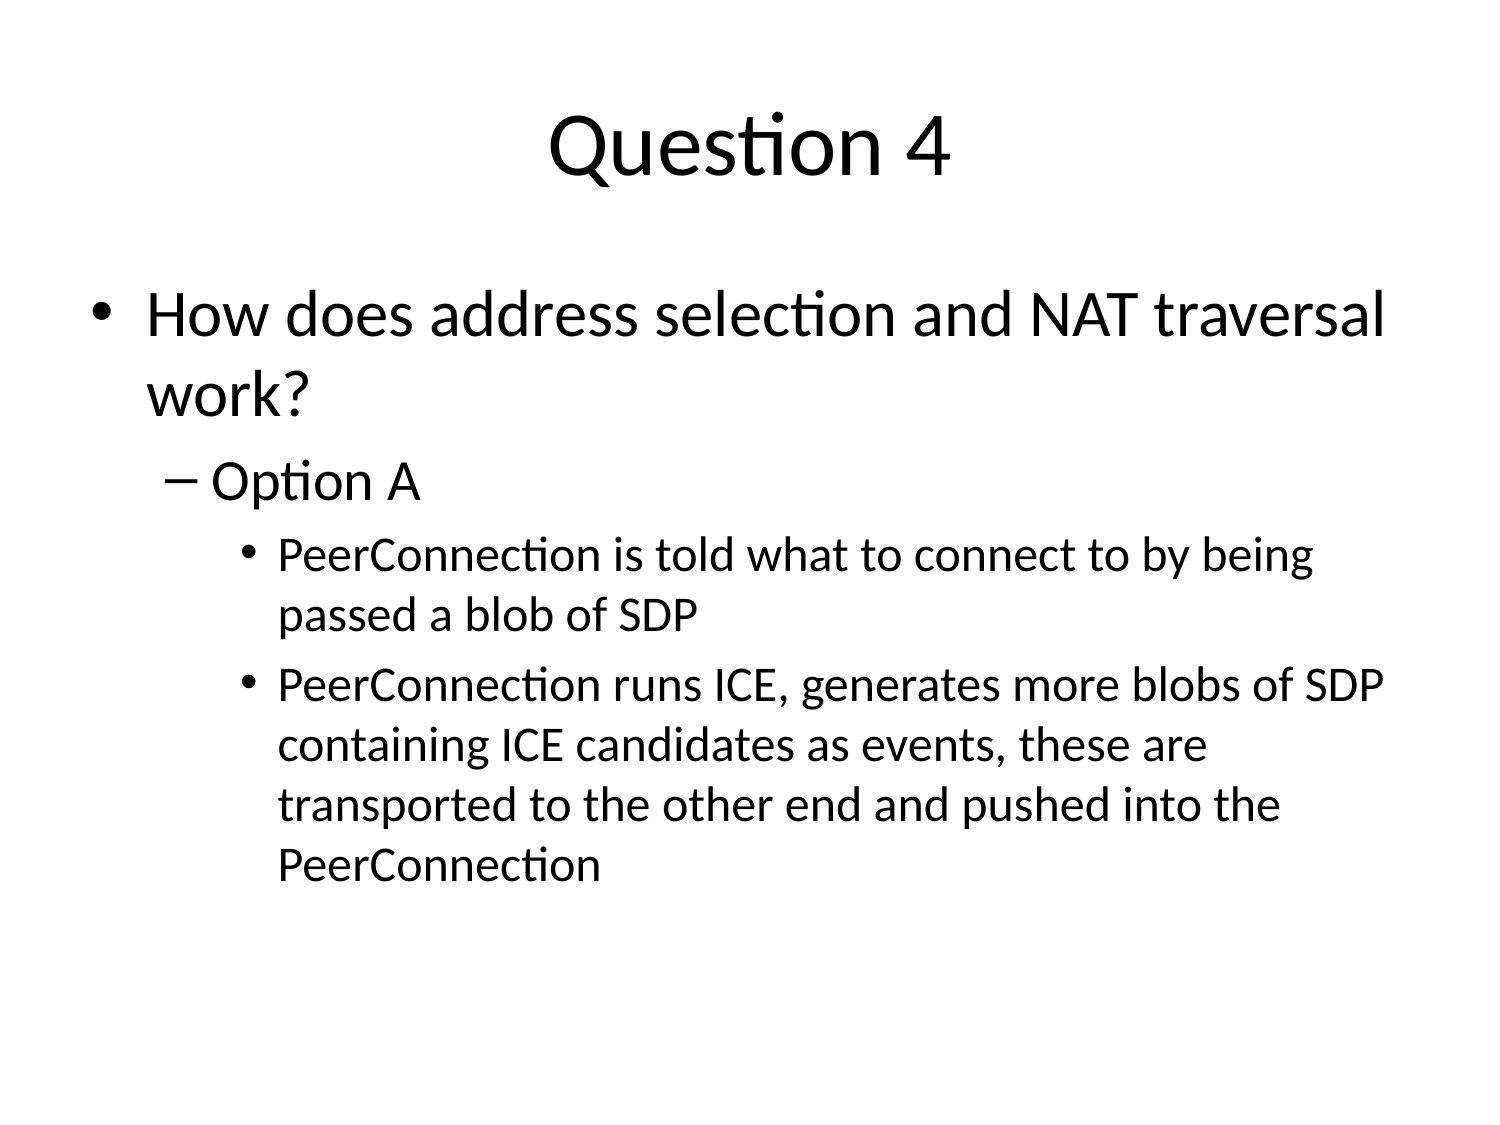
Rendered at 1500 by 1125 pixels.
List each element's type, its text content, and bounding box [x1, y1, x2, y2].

list How does address selection and NAT traversal work? Option A PeerConnection is told what to connect to by being passed a blob of SDP PeerConnection runs ICE, generates more blobs of SDP containing ICE candidates as events, these are transported to the other end and pushed into the PeerConnection [75, 262, 1425, 1005]
title Question 4 [75, 45, 1425, 233]
